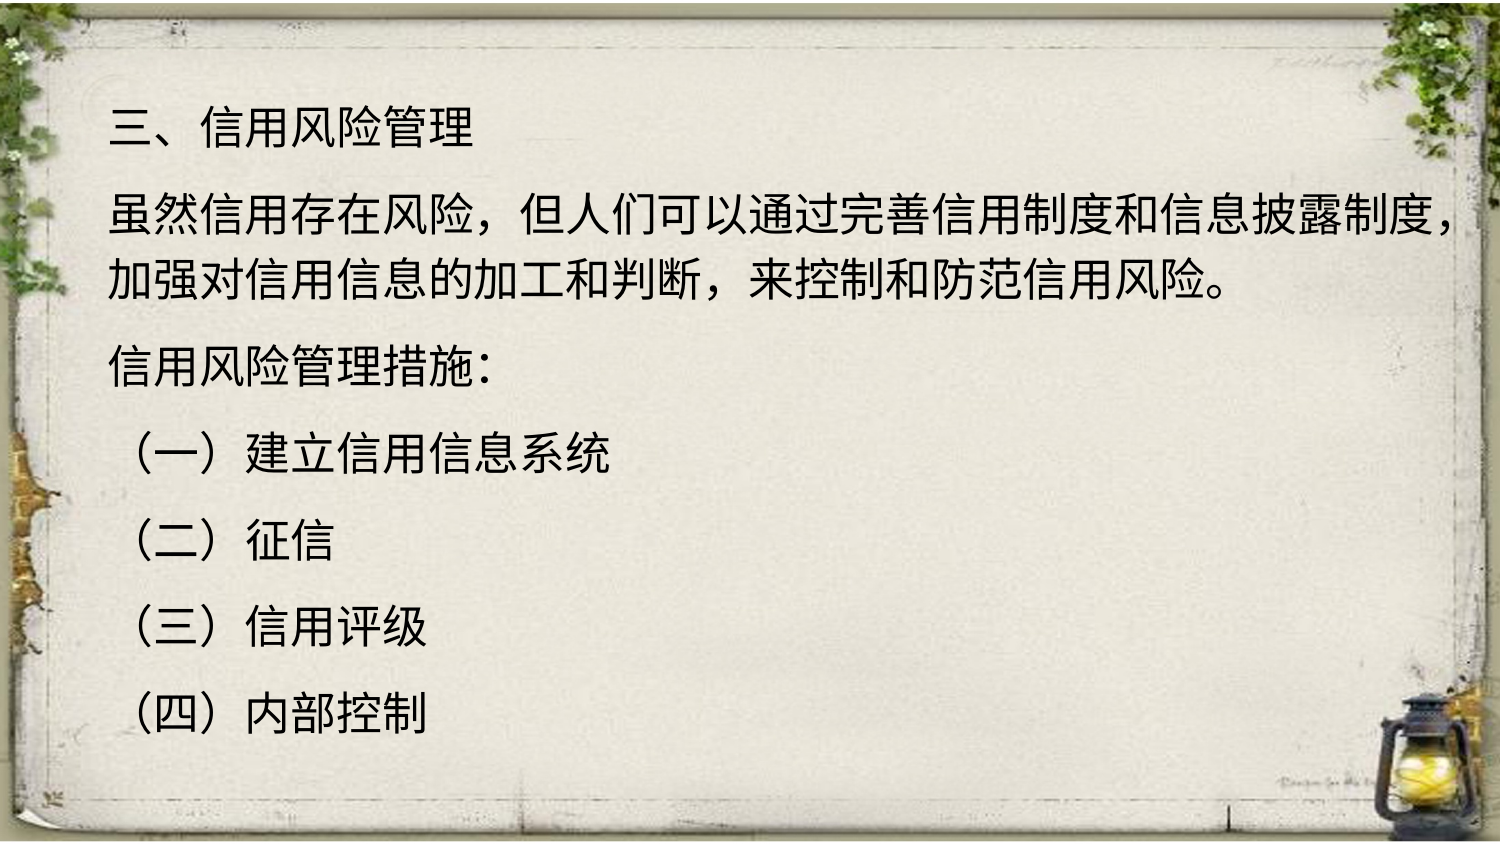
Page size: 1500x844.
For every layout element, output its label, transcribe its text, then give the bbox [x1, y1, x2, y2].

list 三、信用风险管理 虽然信用存在风险，但人们可以通过完善信用制度和信息披露制度，加强对信用信息的加工和判断，来控制和防范信用风险。 信用风险管理措施： （一）建立信用信息系统 （二）征信 （三）信用评级 （四）内部控制 [93, 80, 1450, 784]
picture [0, 0, 1500, 844]
